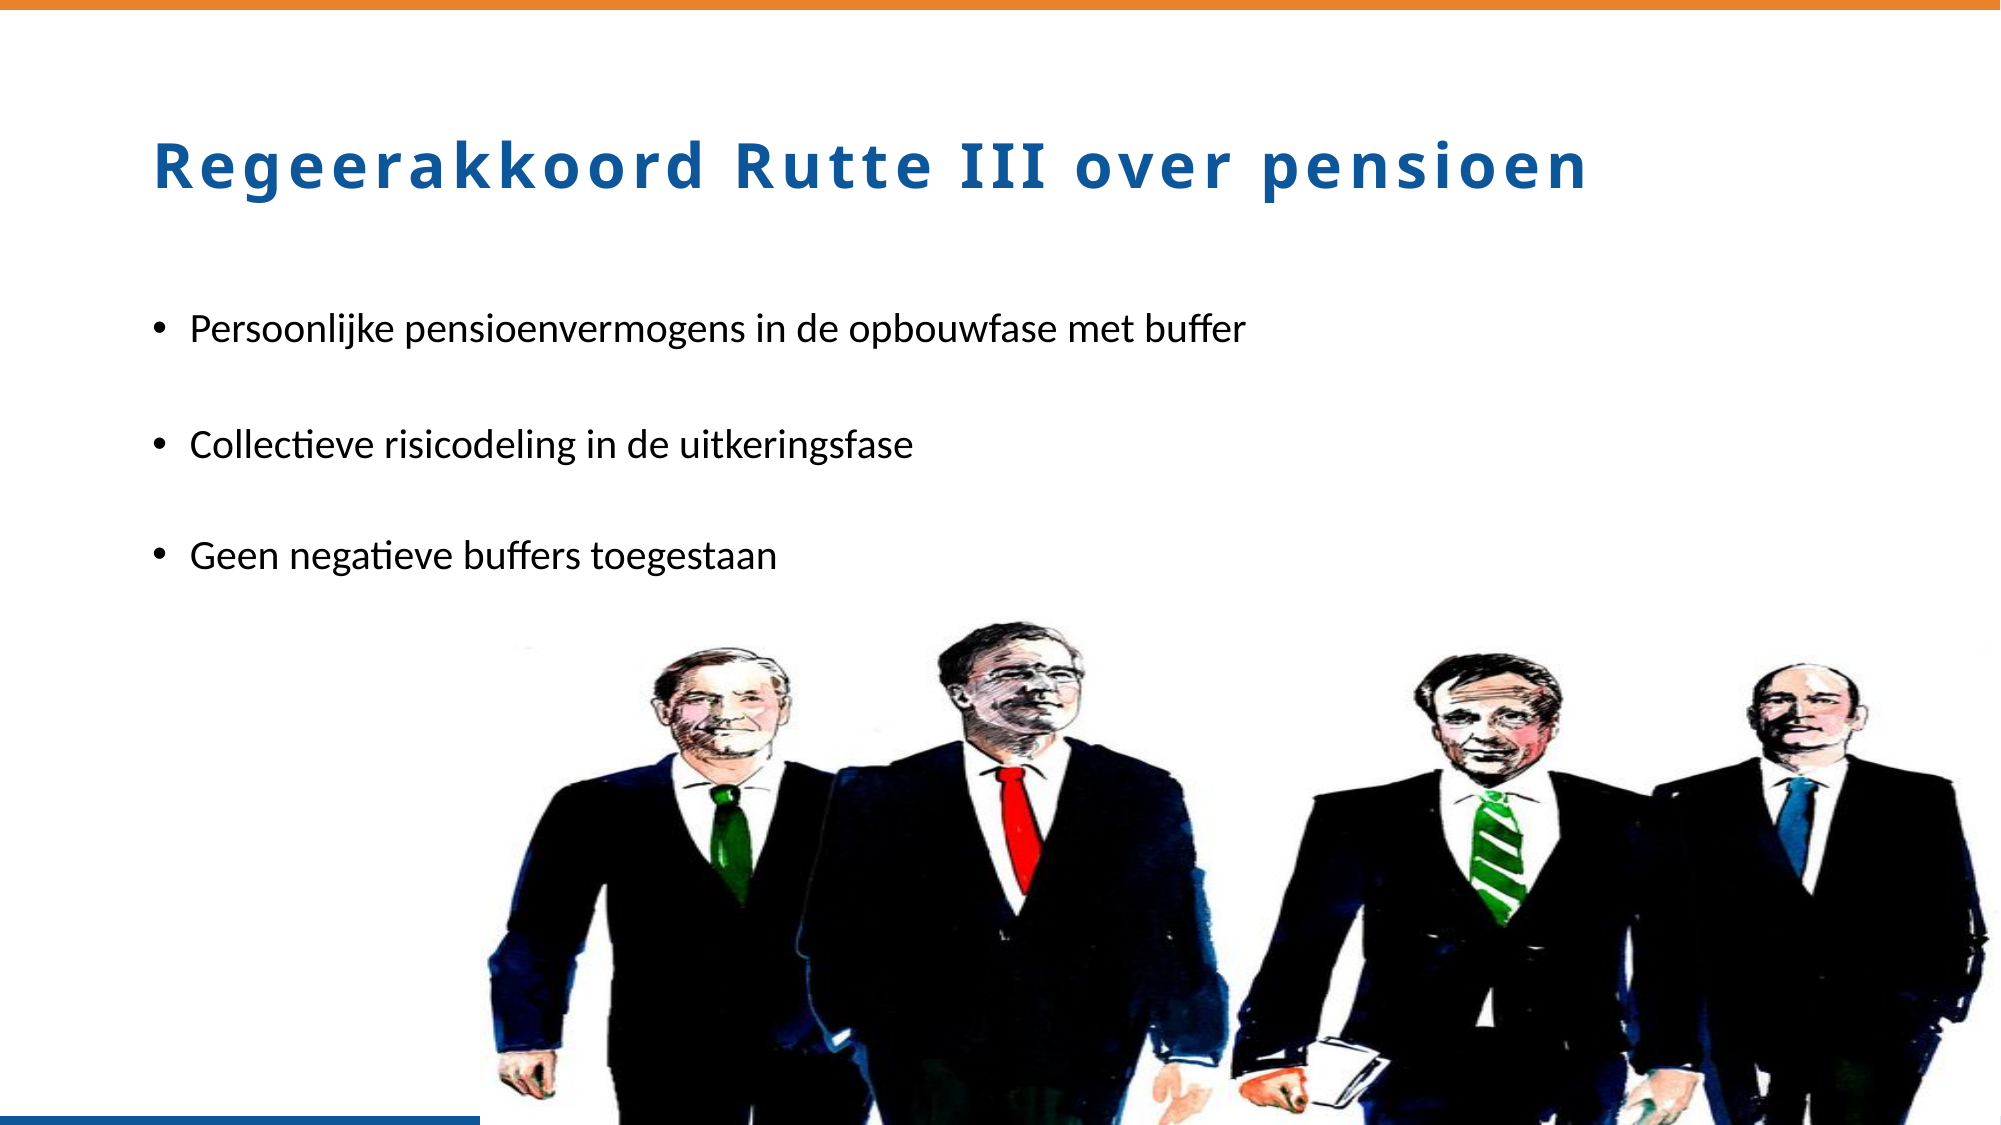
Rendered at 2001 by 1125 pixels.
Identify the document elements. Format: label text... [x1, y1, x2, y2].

list Persoonlijke pensioenvermogens in de opbouwfase met buffer Collectieve risicodeling in de uitkeringsfase Geen negatieve buffers toegestaan [137, 299, 1863, 1014]
title Regeerakkoord Rutte III over pensioen [137, 59, 1863, 278]
picture [479, 617, 2000, 1125]
